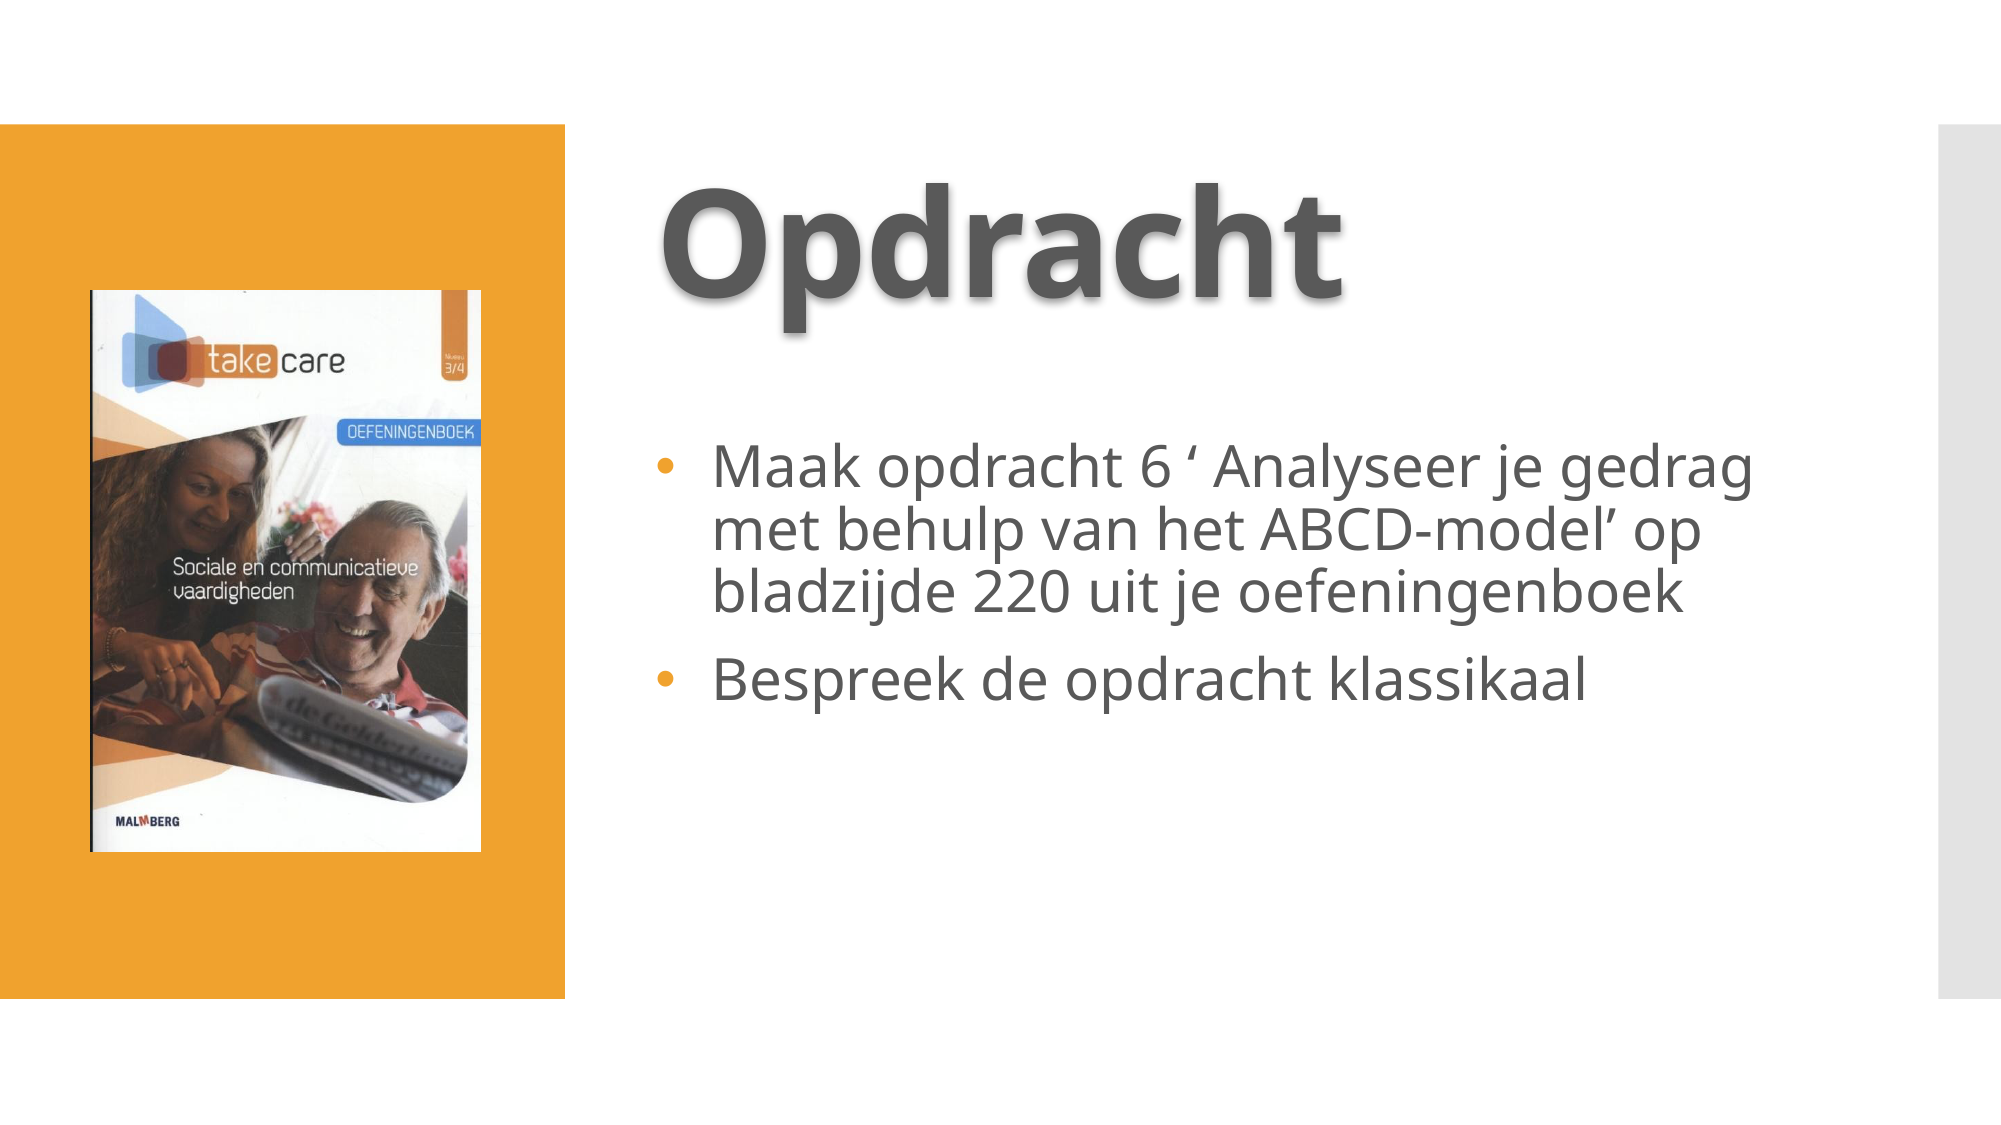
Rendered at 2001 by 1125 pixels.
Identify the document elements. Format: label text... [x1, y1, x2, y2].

list Maak opdracht 6 ‘ Analyseer je gedrag met behulp van het ABCD-model’ op bladzijde 220 uit je oefeningenboek Bespreek de opdracht klassikaal [640, 429, 1838, 805]
title Opdracht [640, 138, 1838, 338]
picture [90, 289, 482, 852]
